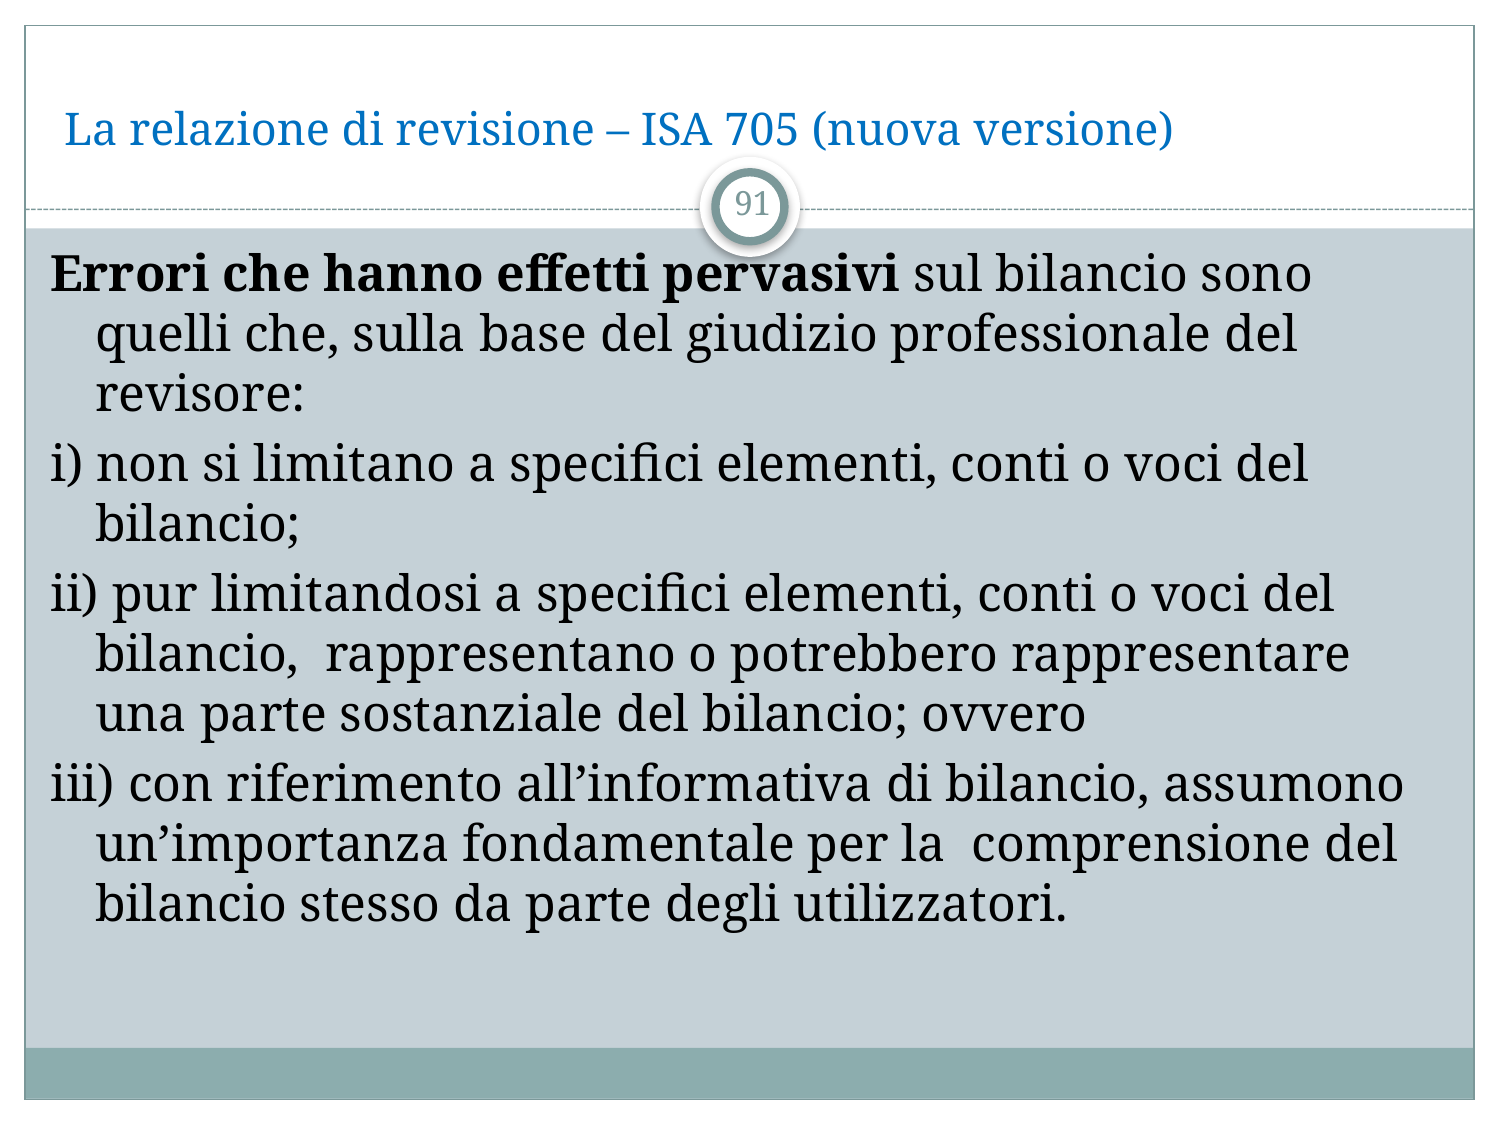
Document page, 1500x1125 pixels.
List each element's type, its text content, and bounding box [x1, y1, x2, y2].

slide_number 91 [715, 168, 791, 241]
title La relazione di revisione – ISA 705 (nuova versione) [49, 37, 1450, 162]
list Errori che hanno effetti pervasivi sul bilancio sono quelli che, sulla base del giudizio professionale del revisore: i) non si limitano a specifici elementi, conti o voci del bilancio; ii) pur limitandosi a specifici elementi, conti o voci del bilancio, rappresentano o potrebbero rappresentare una parte sostanziale del bilancio; ovvero iii) con riferimento all’informativa di bilancio, assumono un’importanza fondamentale per la comprensione del bilancio stesso da parte degli utilizzatori. [35, 234, 1431, 985]
